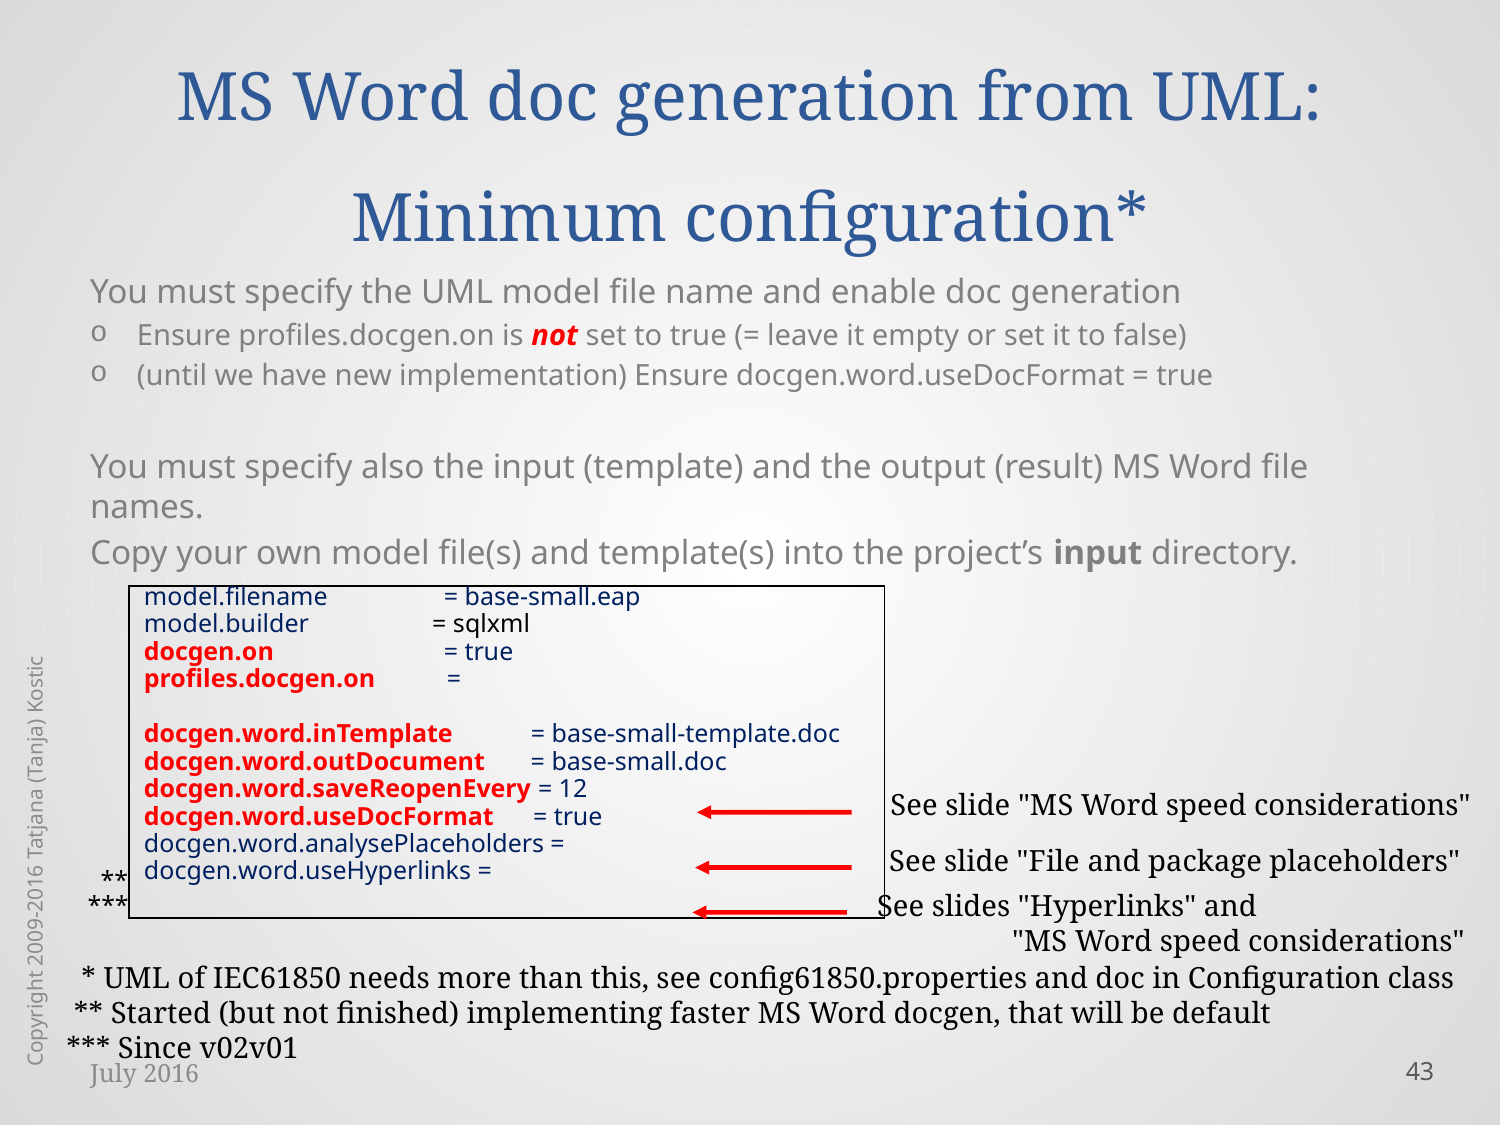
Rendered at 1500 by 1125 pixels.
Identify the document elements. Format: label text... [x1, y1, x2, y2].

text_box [76, 585, 1481, 966]
list You must specify the UML model file name and enable doc generation Ensure profiles.docgen.on is not set to true (= leave it empty or set it to false) (until we have new implementation) Ensure docgen.word.useDocFormat = true You must specify also the input (template) and the output (result) MS Word file names. Copy your own model file(s) and template(s) into the project’s input directory. [75, 262, 1425, 585]
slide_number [75, 1042, 313, 1103]
title MS Word doc generation from UML: Minimum configuration* [75, 0, 1425, 262]
text_box * UML of IEC61850 needs more than this, see config61850.properties and doc in Configuration class ** Started (but not finished) implementing faster MS Word docgen, that will be default *** Since v02v01 [54, 952, 1470, 1072]
footer Copyright 2009-2016 Tatjana (Tanja) Kostic [18, 621, 54, 1101]
slide_number 43 [1401, 1042, 1494, 1103]
